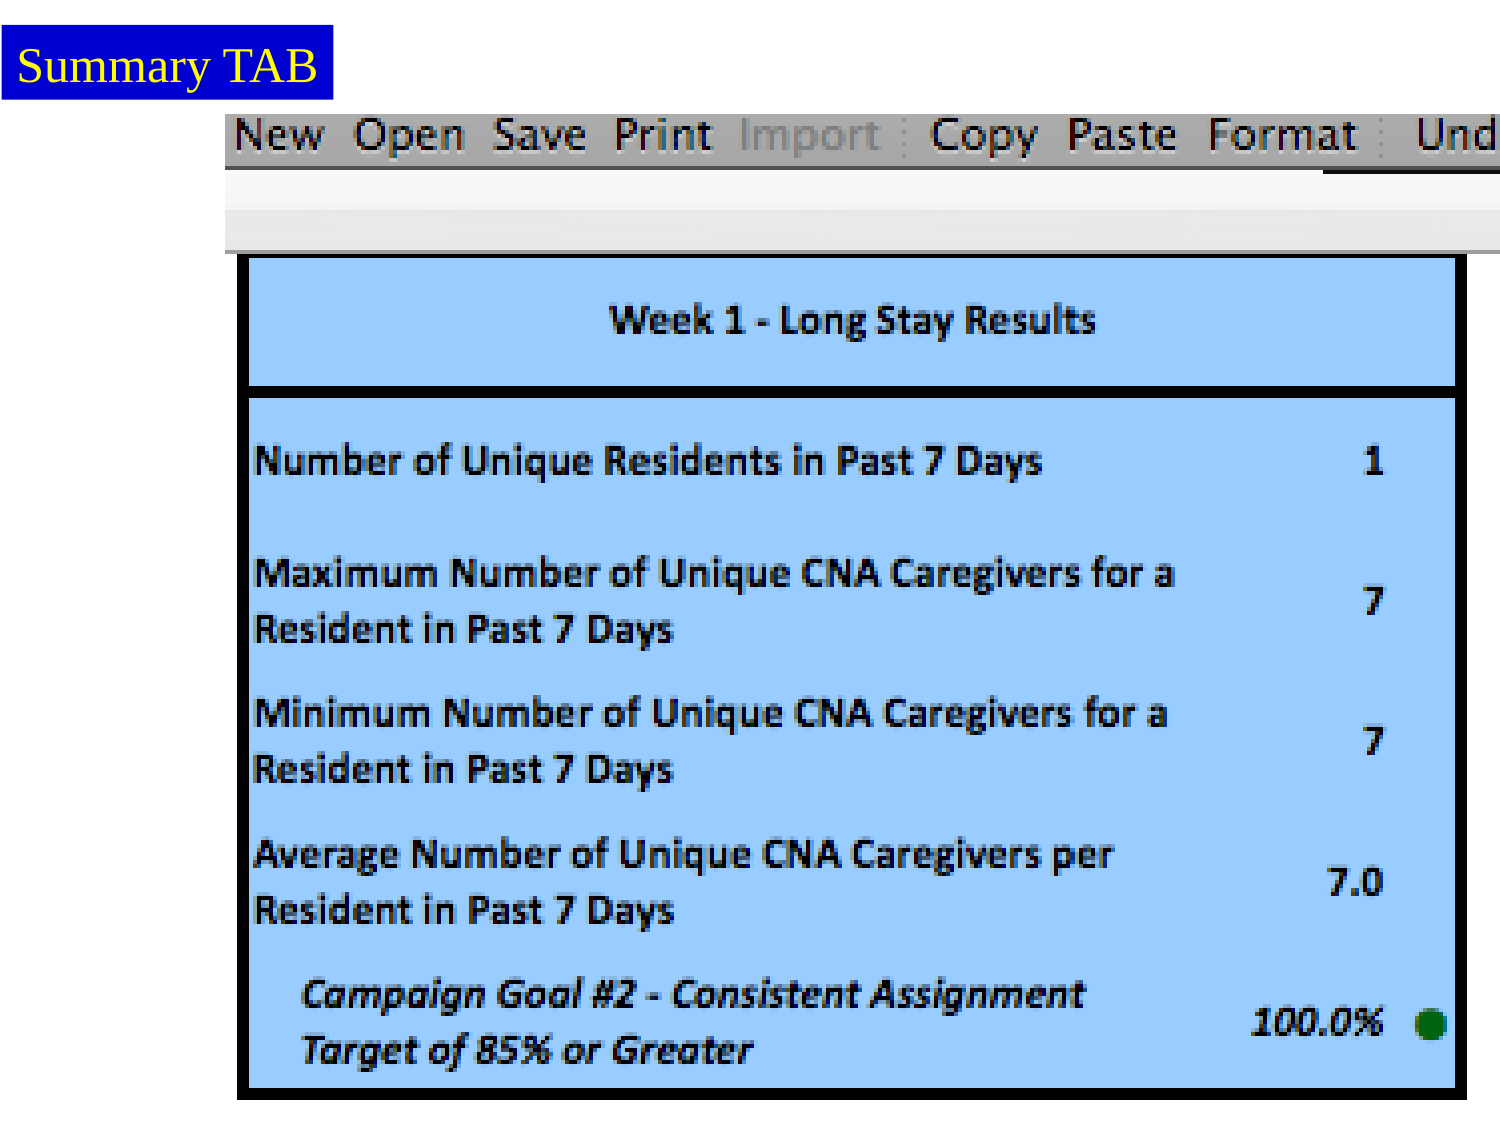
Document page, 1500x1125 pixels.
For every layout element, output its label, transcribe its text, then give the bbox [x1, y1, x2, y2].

picture [224, 114, 1500, 1125]
text_box Summary TAB [1, 24, 334, 100]
